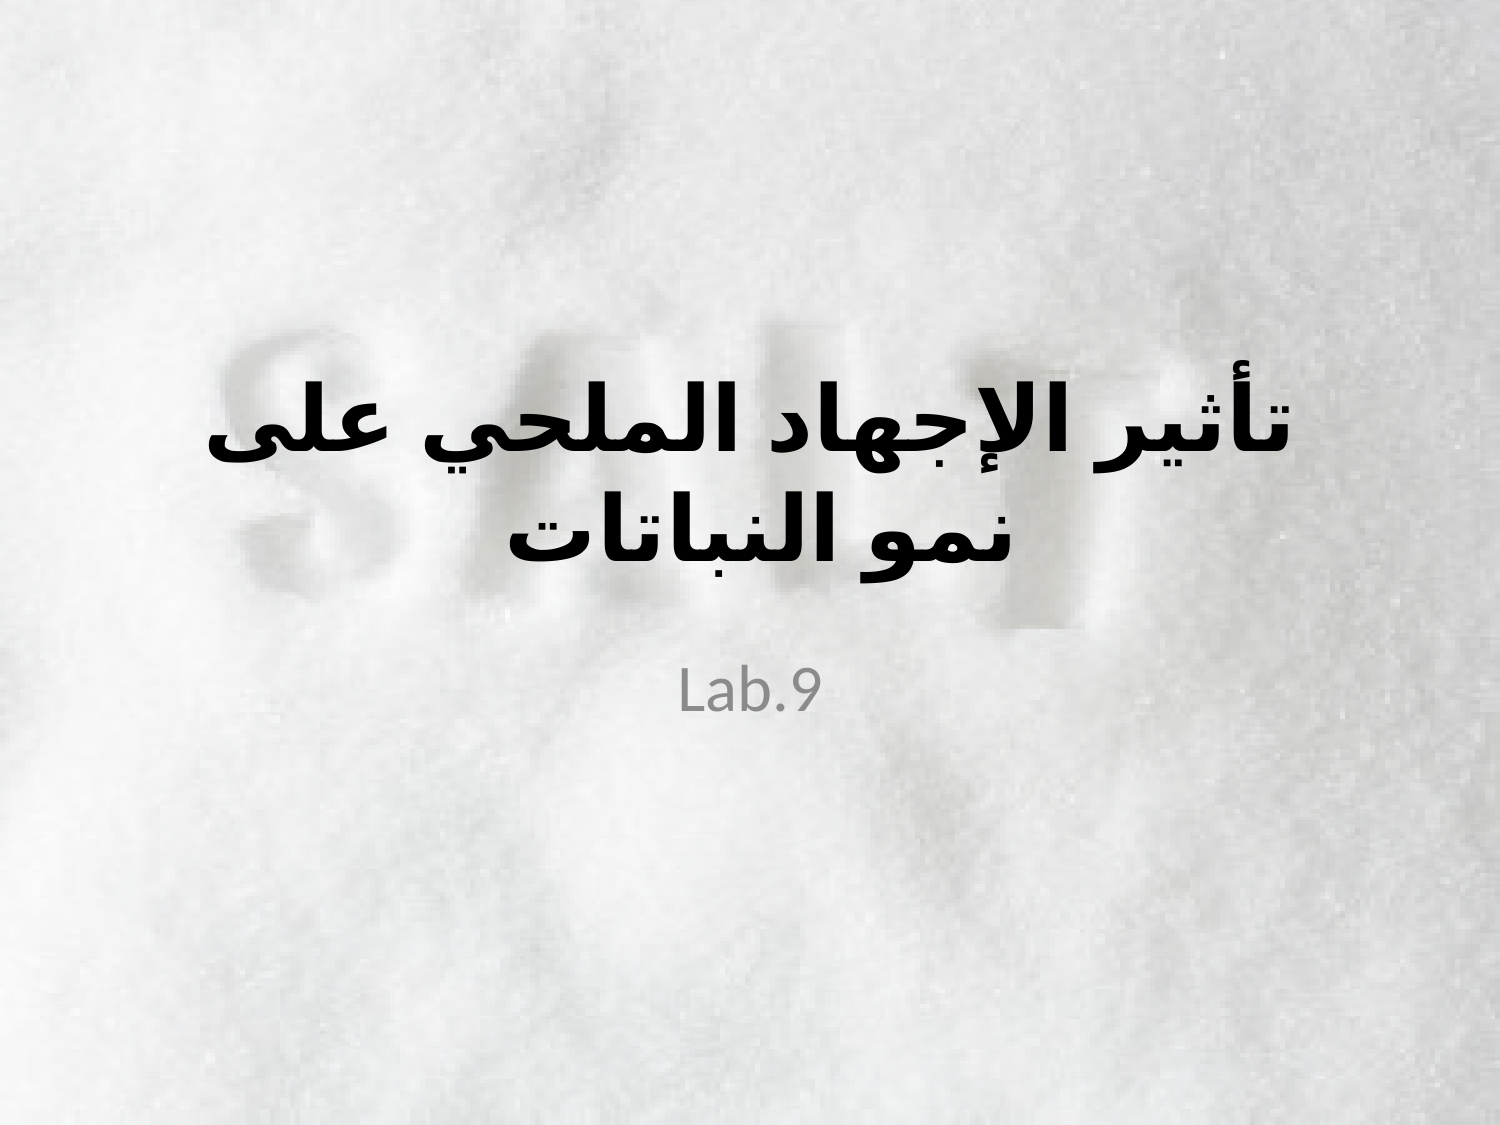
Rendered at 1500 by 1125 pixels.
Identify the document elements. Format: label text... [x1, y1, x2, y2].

subtitle Lab.9 [225, 637, 1275, 925]
title تأثير الإجهاد الملحي على نمو النباتات [112, 349, 1388, 591]
